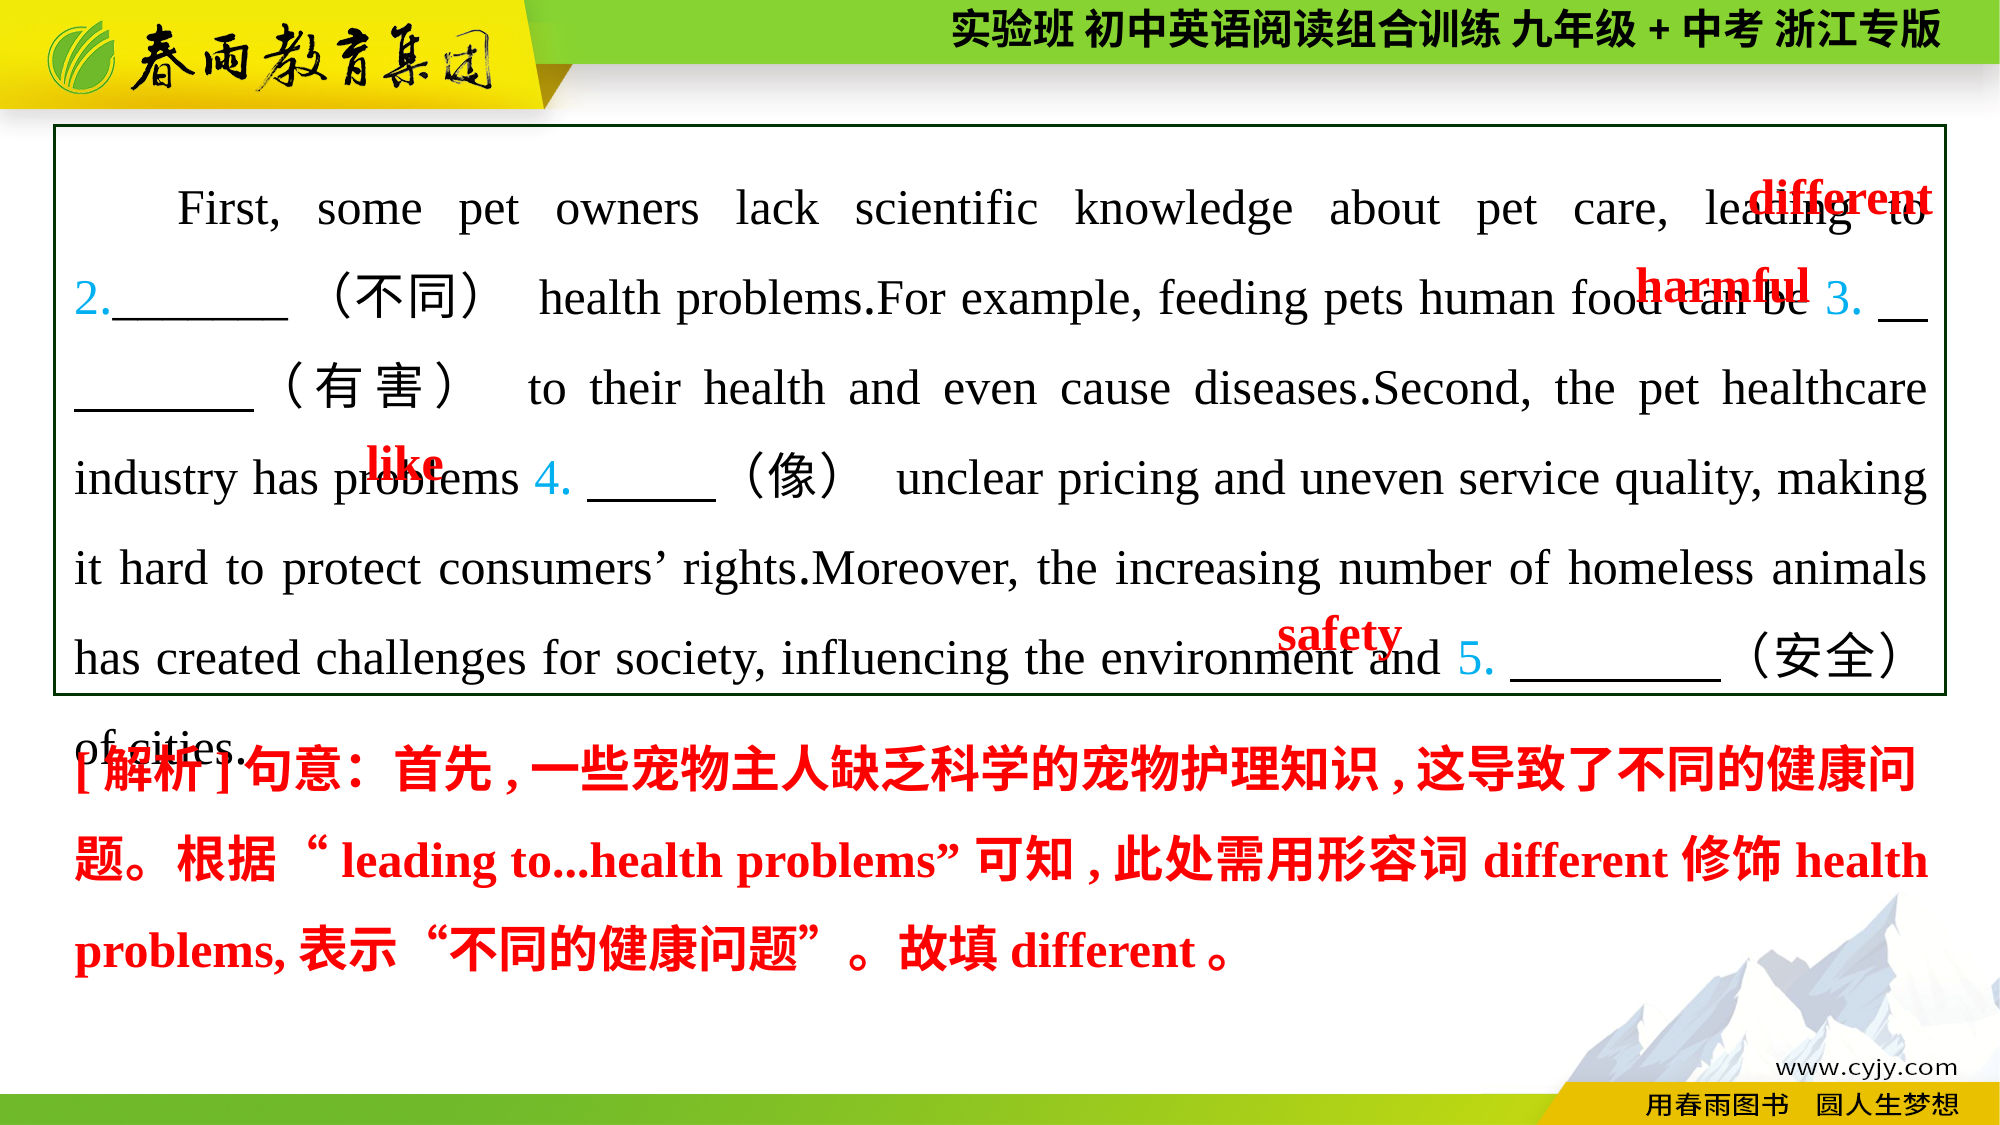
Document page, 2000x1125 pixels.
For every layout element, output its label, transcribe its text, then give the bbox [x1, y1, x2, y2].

text_box like [351, 423, 460, 498]
text_box different [1732, 156, 1949, 232]
text_box [54, 125, 1946, 695]
picture [0, 0, 2000, 1125]
text_box harmful [1620, 244, 1826, 320]
text_box safety [1262, 593, 1418, 669]
text_box [解析]句意：首先,一些宠物主人缺乏科学的宠物护理知识,这导致了不同的健康问 题。根据“leading to...health problems”可知,此处需用形容词different修饰health problems,表示“不同的健康问题”。故填different。 [59, 699, 1944, 985]
